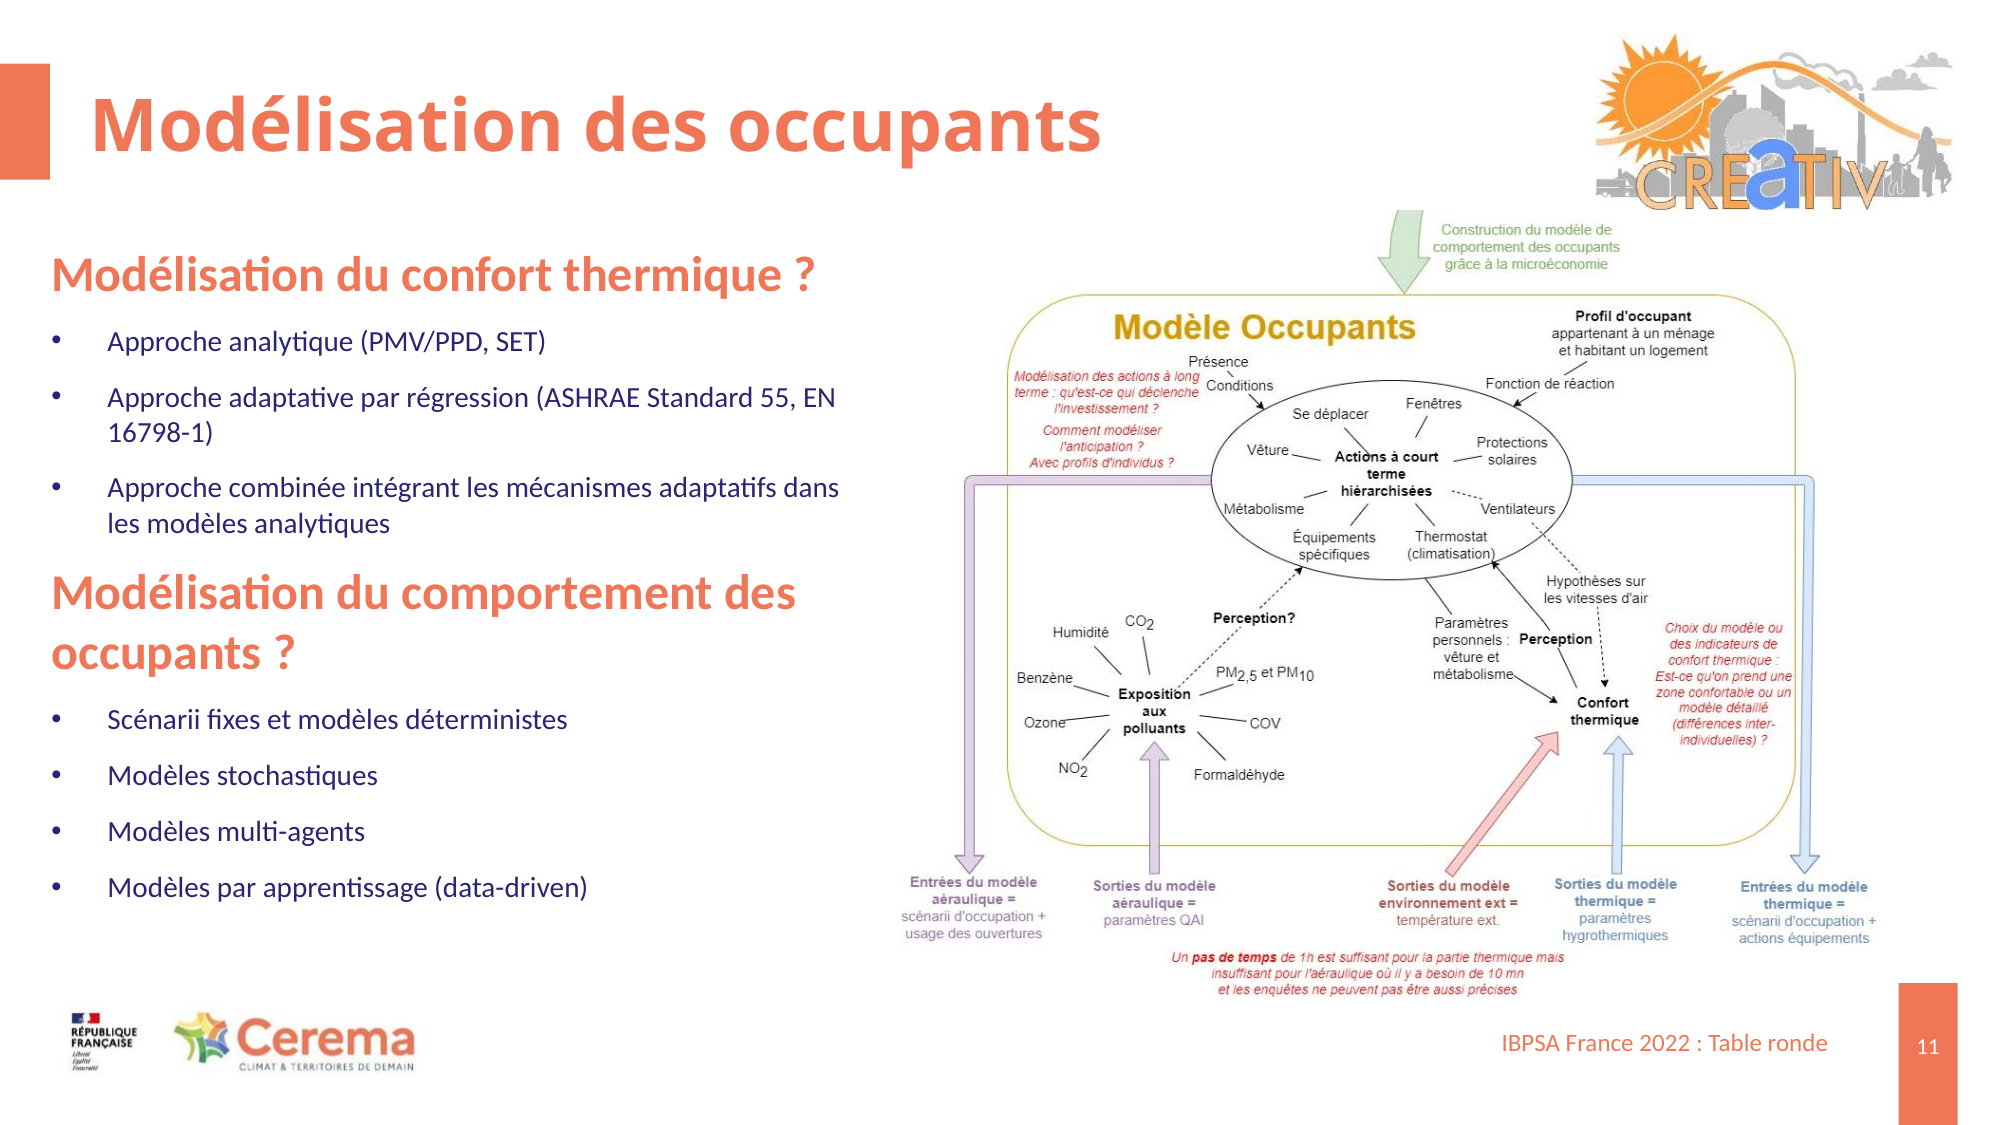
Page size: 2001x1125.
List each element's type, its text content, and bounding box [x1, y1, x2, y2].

list IBPSA France 2022 : Table ronde [1342, 1018, 1844, 1072]
list Modélisation du confort thermique ? Approche analytique (PMV/PPD, SET) Approche adaptative par régression (ASHRAE Standard 55, EN 16798-1) Approche combinée intégrant les mécanismes adaptatifs dans les modèles analytiques Modélisation du comportement des occupants ? Scénarii fixes et modèles déterministes Modèles stochastiques Modèles multi-agents Modèles par apprentissage (data-driven) [36, 233, 860, 929]
slide_number 11 [1880, 1015, 1976, 1075]
picture [45, 994, 475, 1095]
picture [893, 33, 1955, 998]
title Modélisation des occupants [74, 70, 1595, 174]
